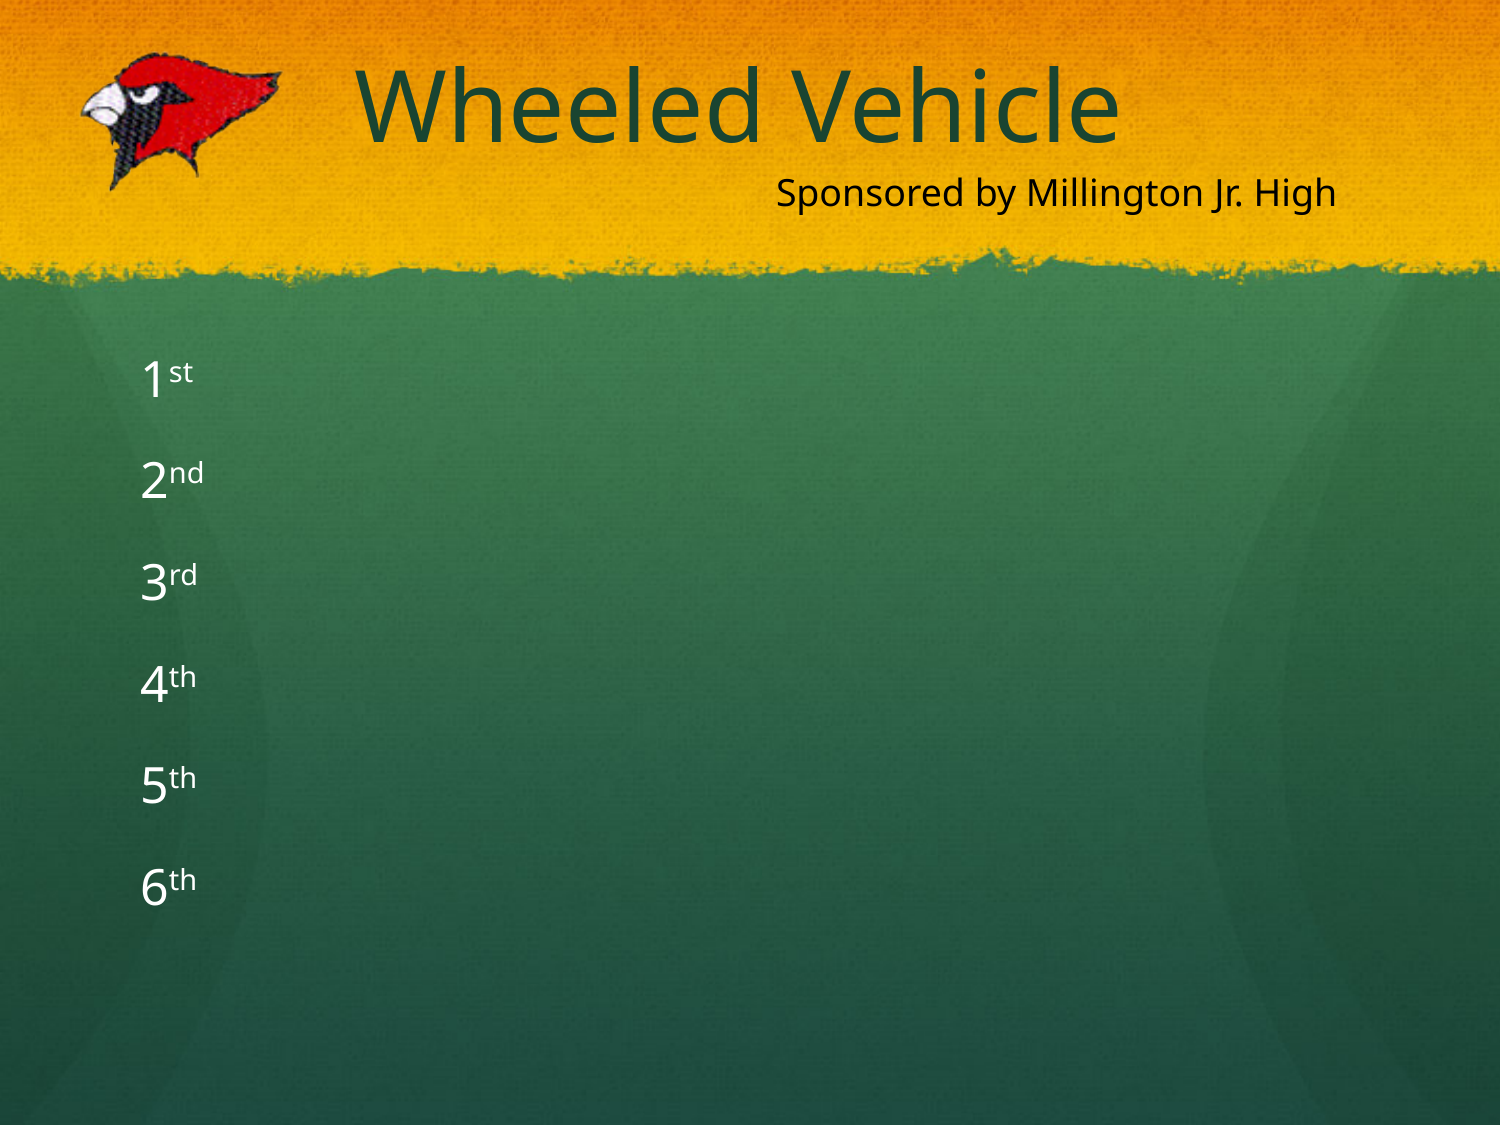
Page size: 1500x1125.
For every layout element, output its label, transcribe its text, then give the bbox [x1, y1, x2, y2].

picture [0, 0, 1500, 1125]
list 1st 2nd 3rd 4th 5th 6th [125, 339, 1375, 1026]
text_box Sponsored by Millington Jr. High [695, 161, 1353, 222]
title Wheeled Vehicle [125, 13, 1353, 193]
